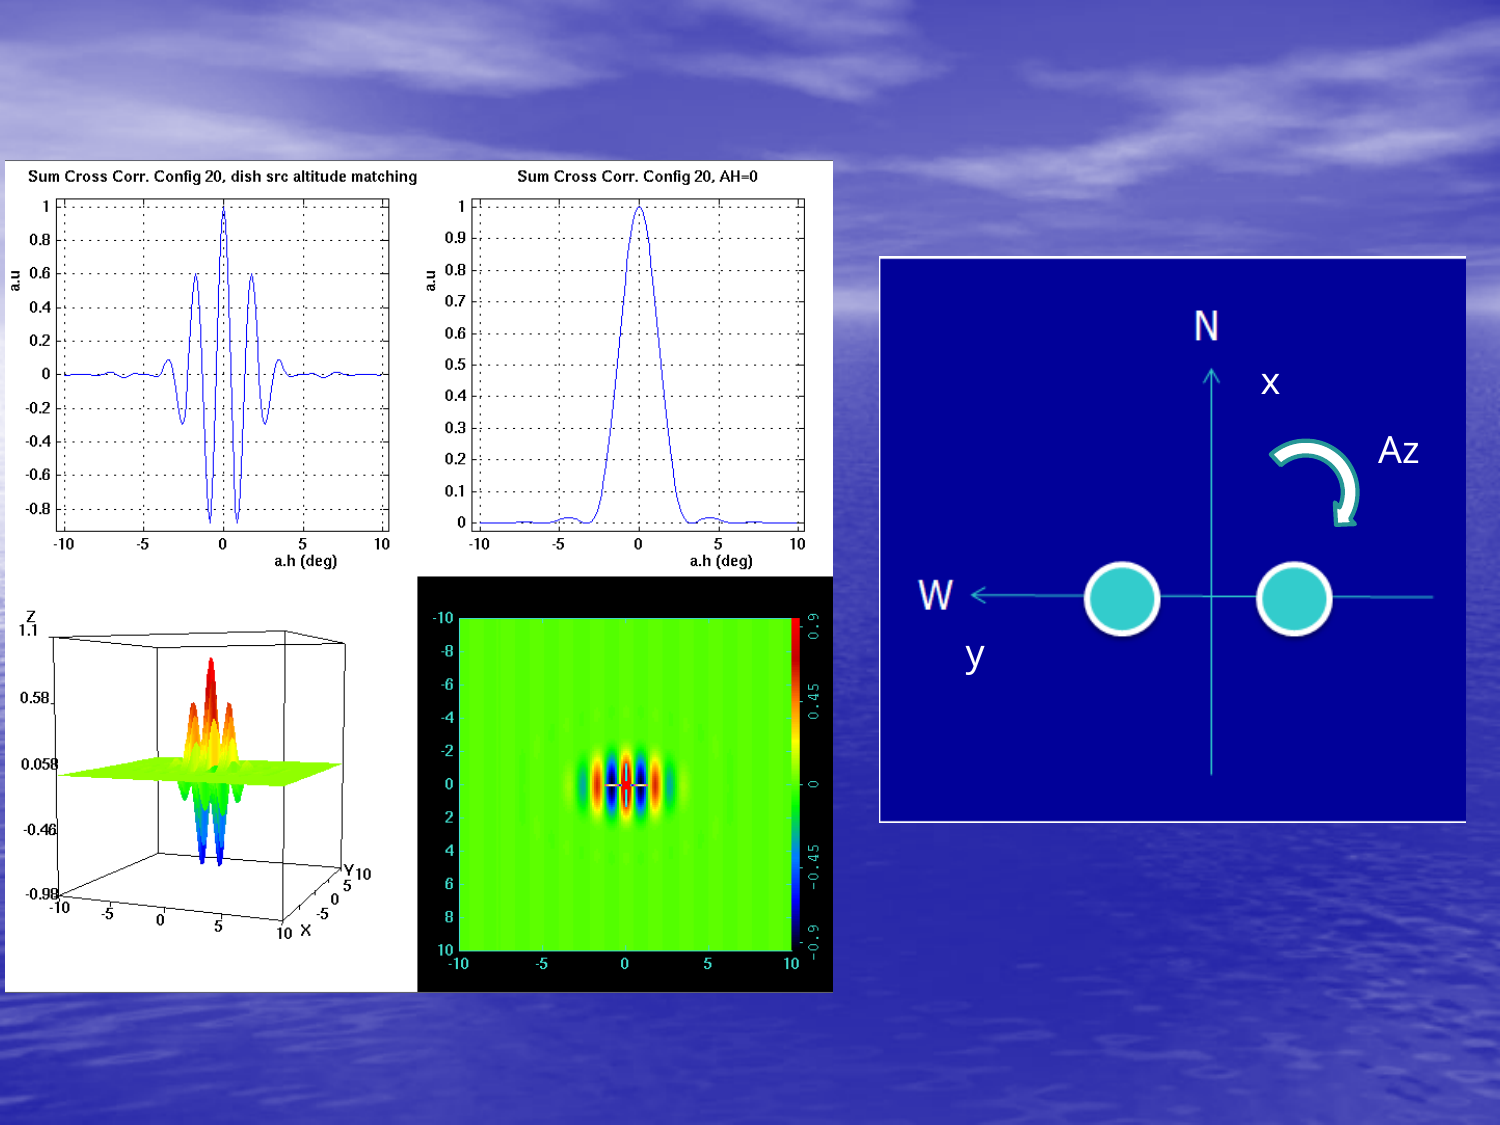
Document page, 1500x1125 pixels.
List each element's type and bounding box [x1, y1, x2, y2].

picture [5, 160, 833, 993]
picture [879, 256, 1467, 823]
